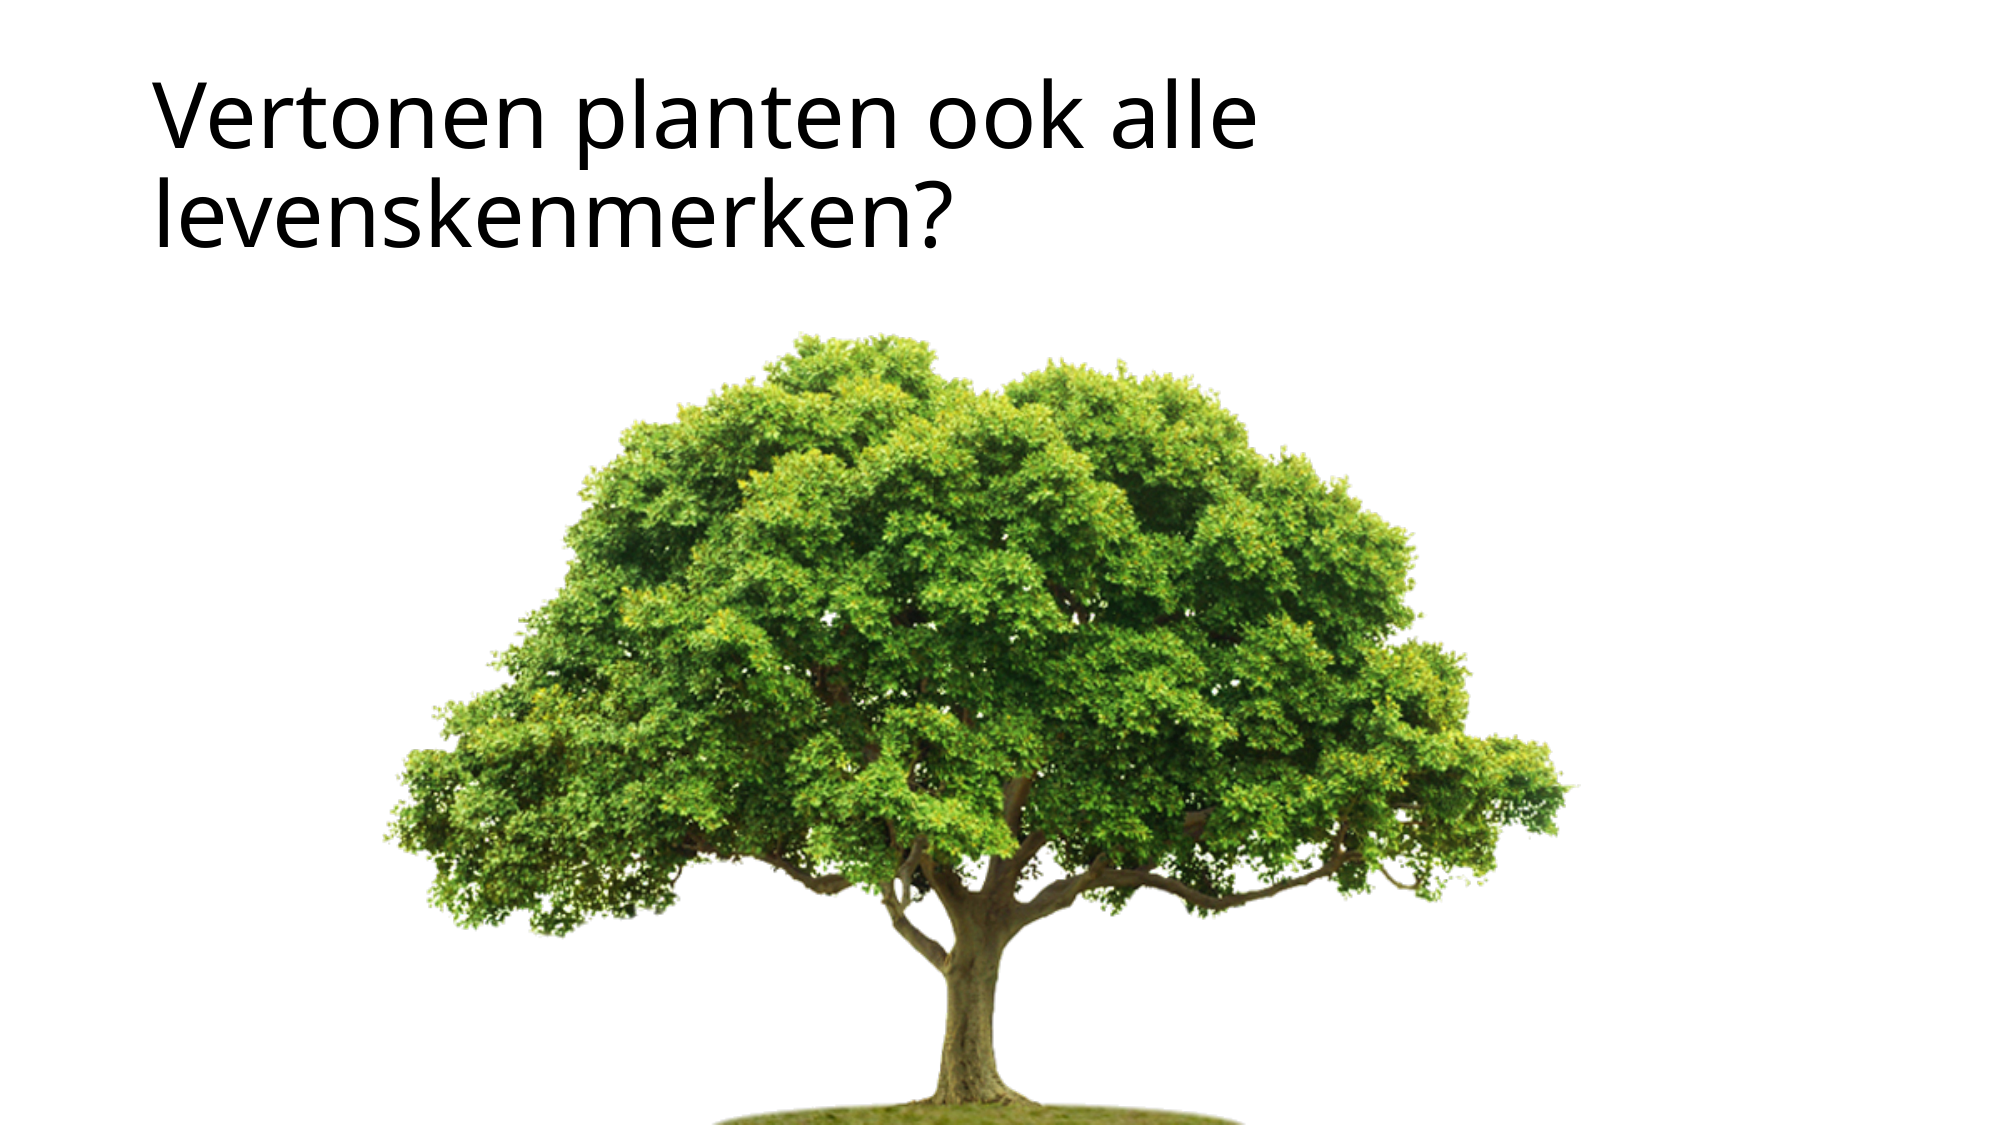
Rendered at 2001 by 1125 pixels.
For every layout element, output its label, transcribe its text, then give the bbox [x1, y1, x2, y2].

picture [382, 331, 1581, 1125]
title Vertonen planten ook alle levenskenmerken? [137, 59, 1863, 278]
